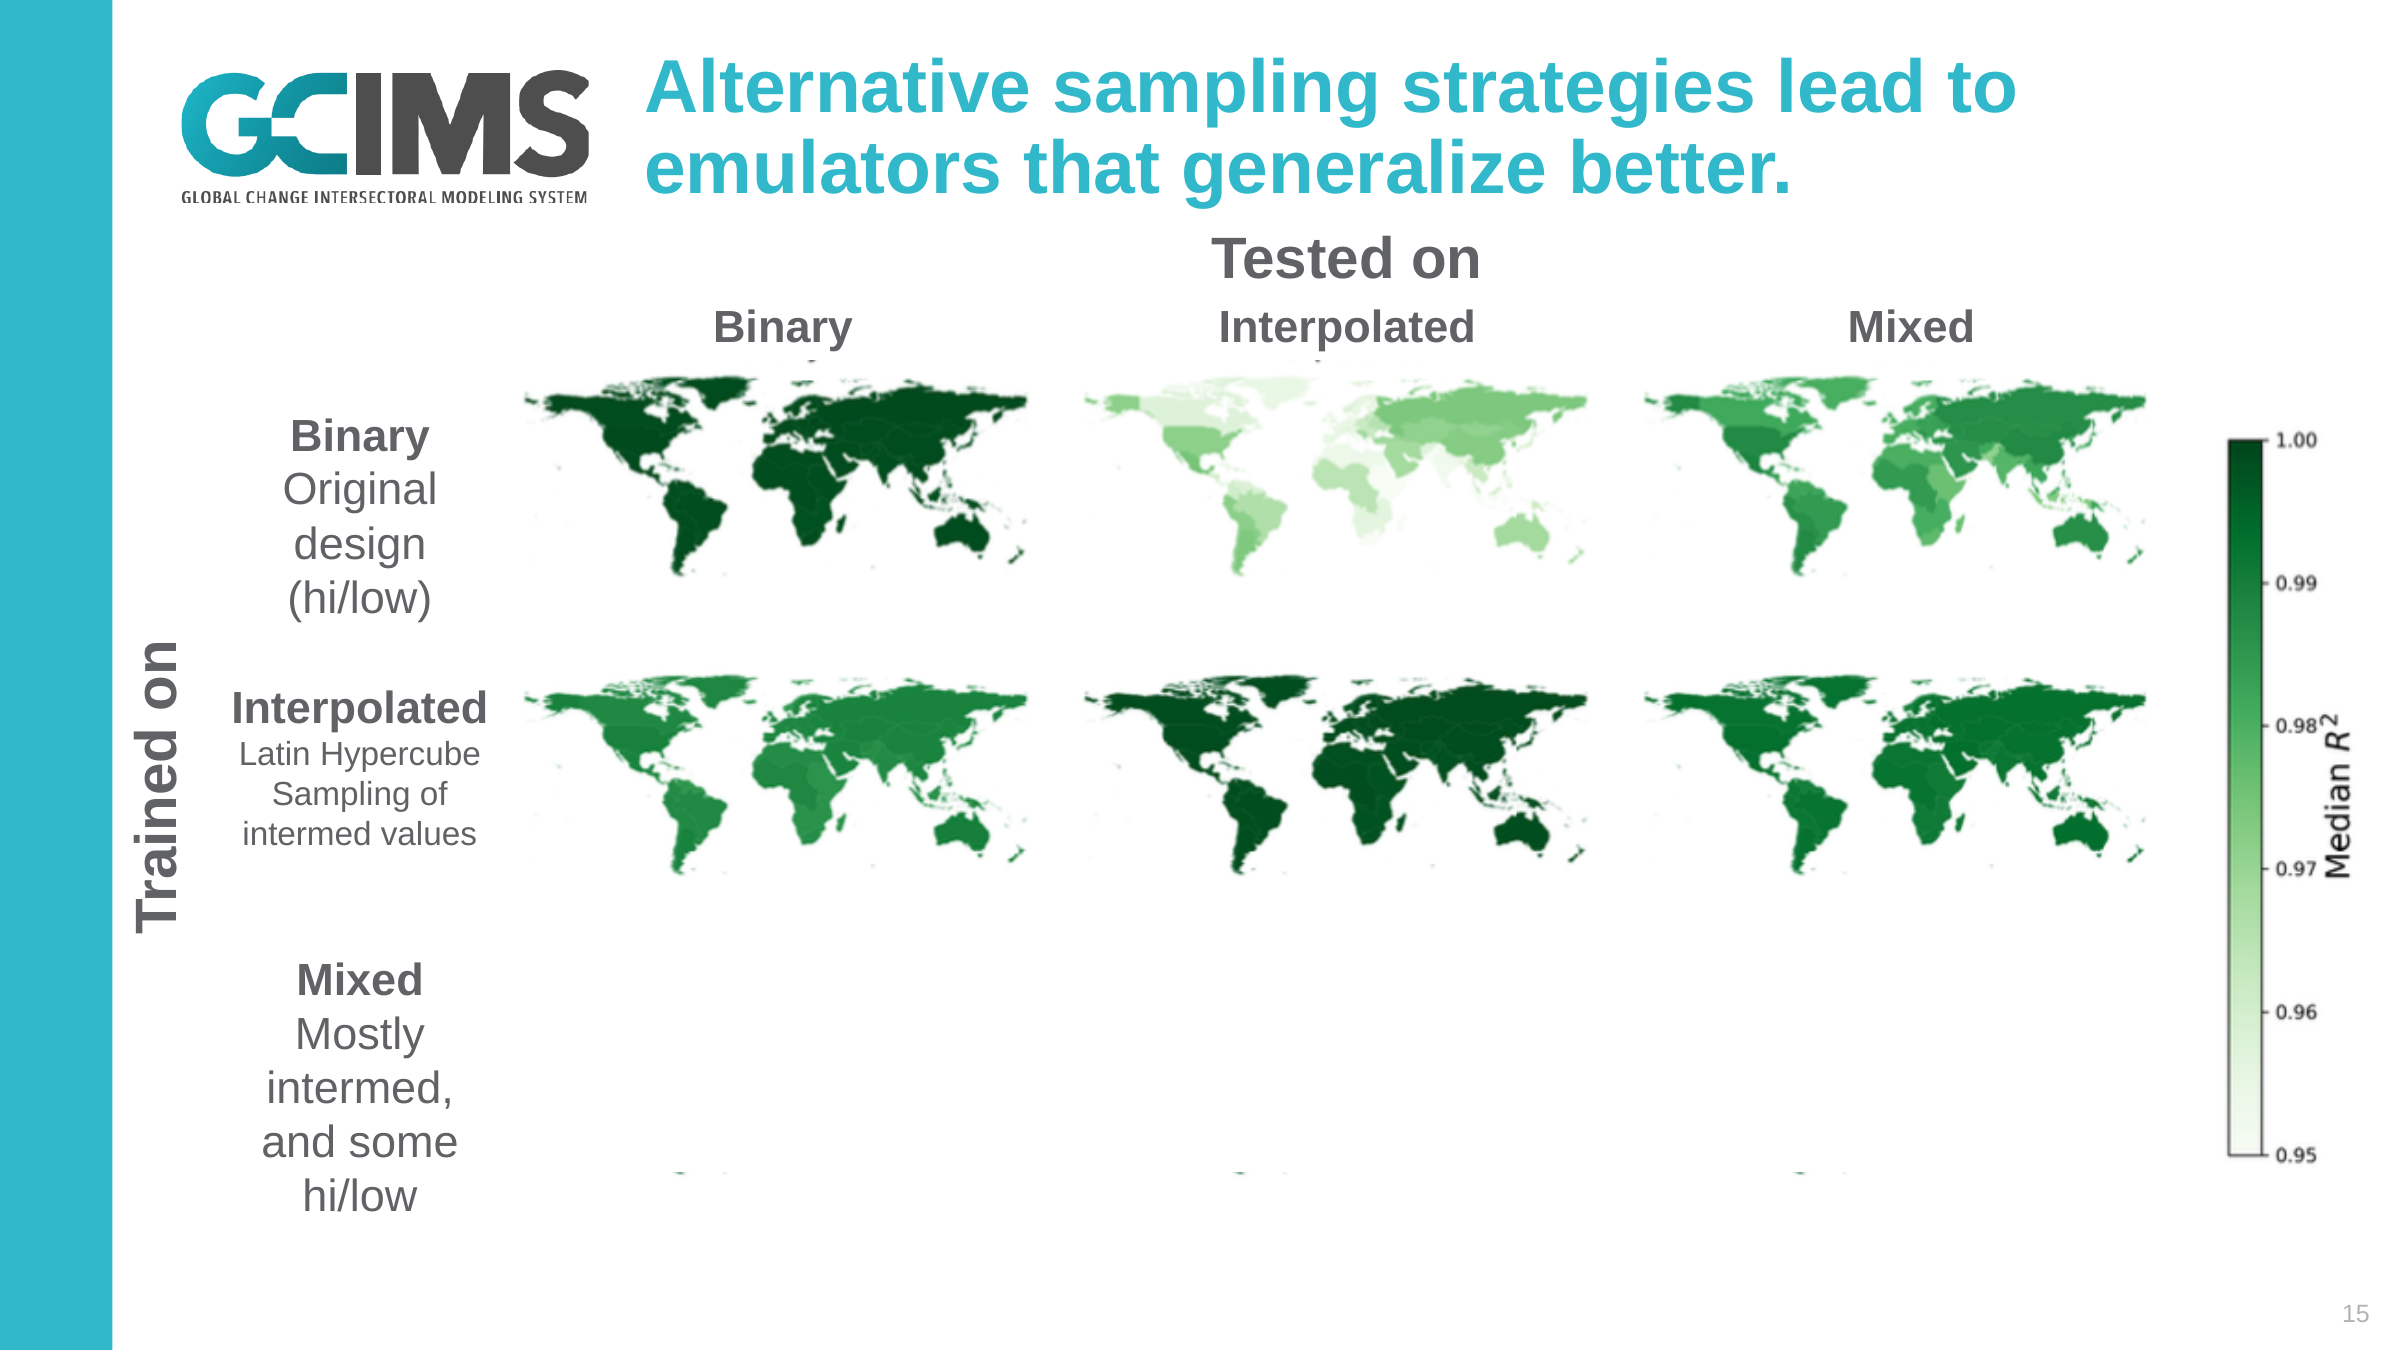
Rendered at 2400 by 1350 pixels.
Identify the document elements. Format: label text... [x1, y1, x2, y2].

text_box Interpolated Latin Hypercube Sampling of intermed values [212, 670, 507, 860]
text_box Mixed [1796, 290, 2027, 359]
title Alternative sampling strategies lead to emulators that generalize better. [644, 36, 2296, 218]
text_box Interpolated [1199, 298, 1495, 359]
text_box Trained on [110, 625, 196, 950]
text_box Binary [667, 290, 899, 359]
text_box Binary Original design (hi/low) [244, 398, 476, 630]
picture [507, 359, 2378, 1221]
text_box Mixed Mostly intermed, and some hi/low [244, 942, 476, 1228]
text_box Tested on [1196, 213, 1498, 298]
slide_number 15 [2295, 1275, 2370, 1350]
